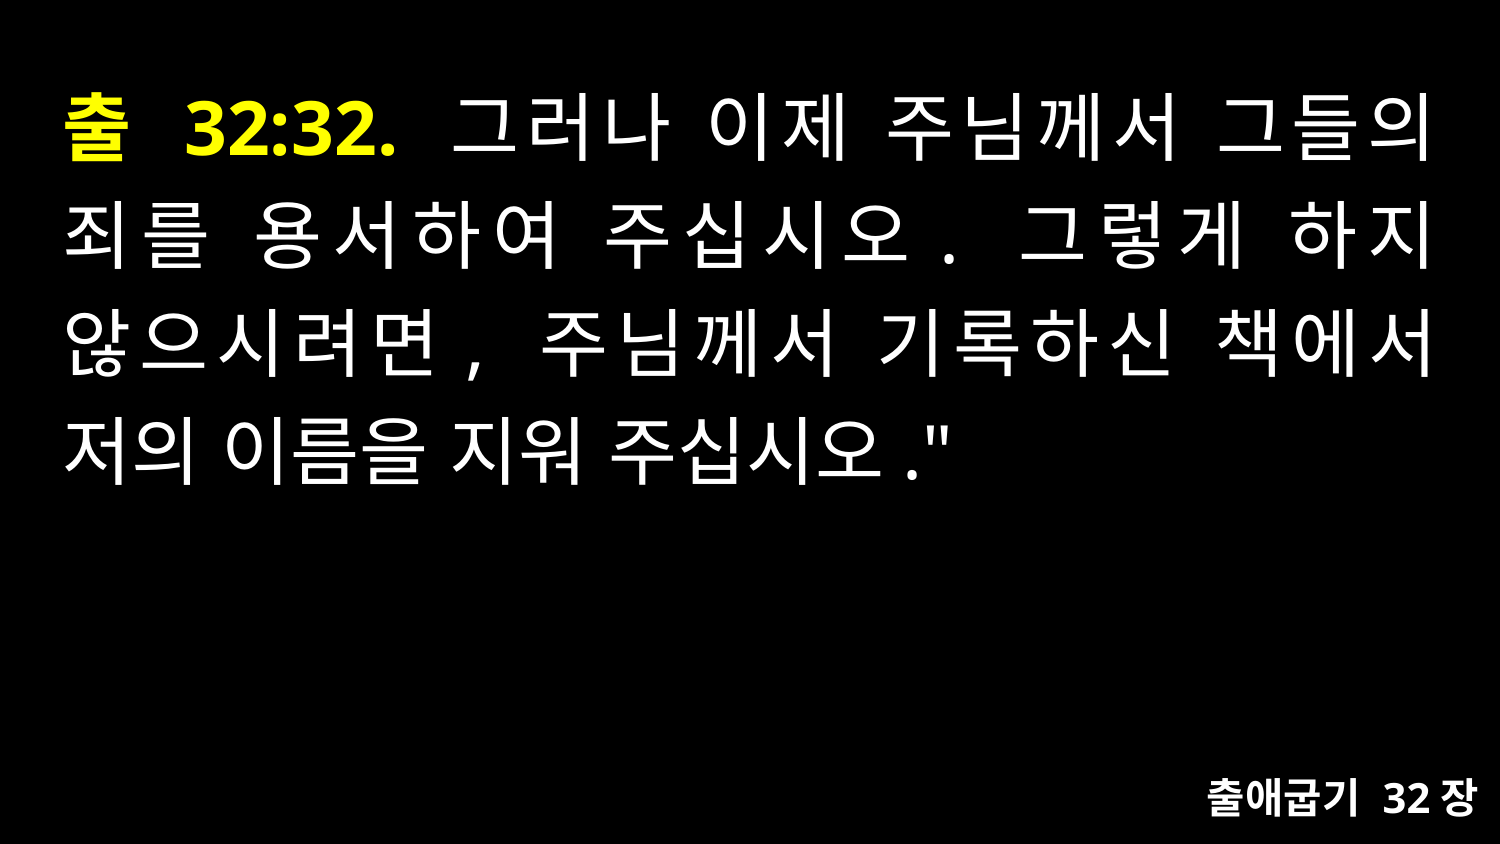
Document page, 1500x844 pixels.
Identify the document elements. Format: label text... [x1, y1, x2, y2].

subtitle 출애굽기 32장 [916, 770, 1500, 844]
title 출 32:32. 그러나 이제 주님께서 그들의 죄를 용서하여 주십시오. 그렇게 하지 않으시려면, 주님께서 기록하신 책에서 저의 이름을 지워 주십시오." [0, 0, 1500, 844]
